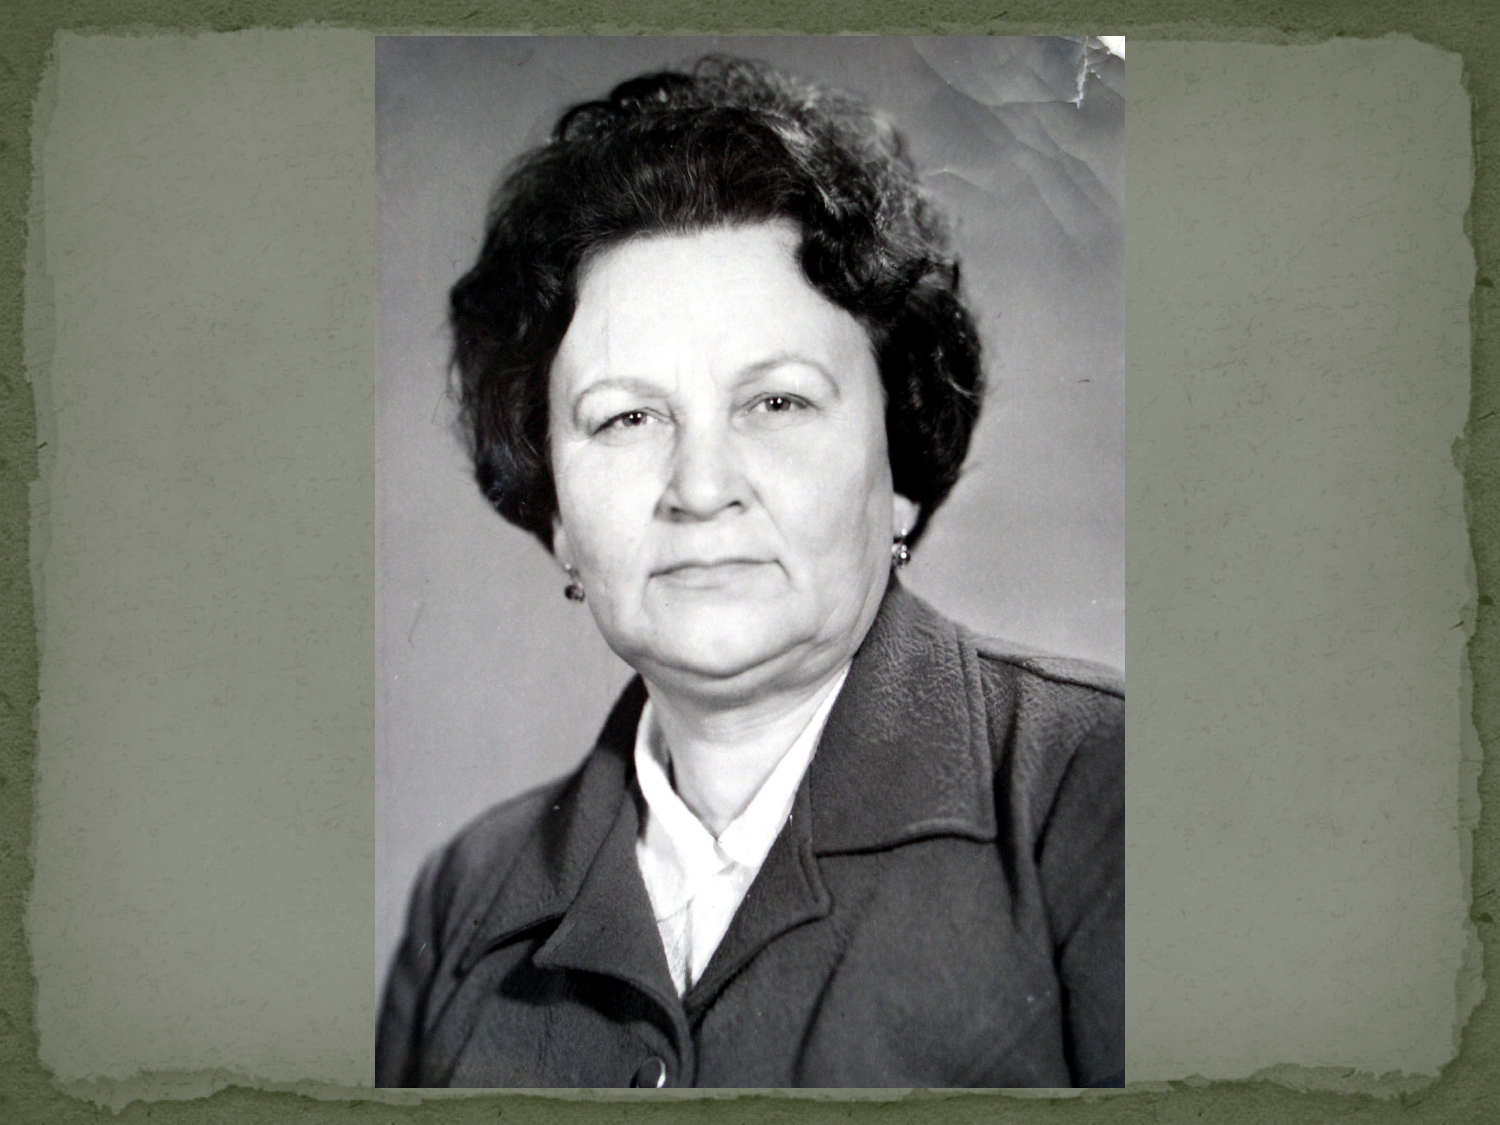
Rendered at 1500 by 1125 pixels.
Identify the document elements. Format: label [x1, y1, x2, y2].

picture [375, 36, 1125, 1088]
